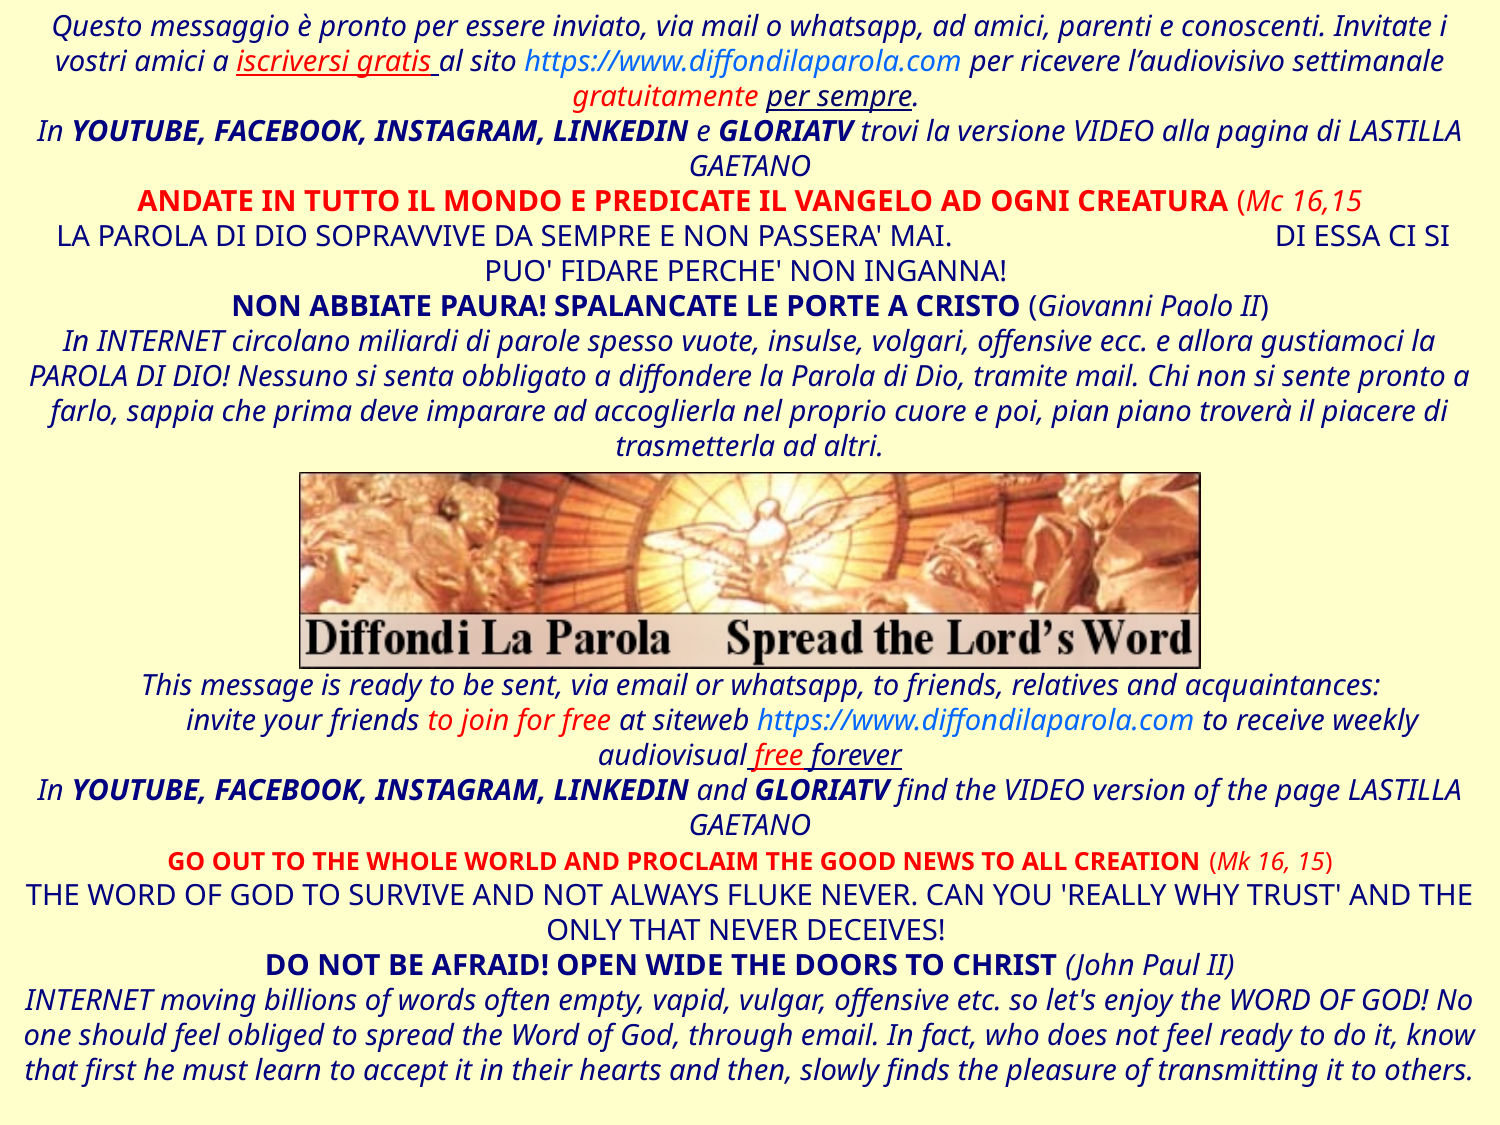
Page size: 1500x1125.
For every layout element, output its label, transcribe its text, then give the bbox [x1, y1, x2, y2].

text_box Questo messaggio è pronto per essere inviato, via mail o whatsapp, ad amici, parenti e conoscenti. Invitate i vostri amici a iscriversi gratis al sito https://www.diffondilaparola.com per ricevere l’audiovisivo settimanale gratuitamente per sempre. In YOUTUBE, FACEBOOK, INSTAGRAM, LINKEDIN e GLORIATV trovi la versione VIDEO alla pagina di LASTILLA GAETANO ANDATE IN TUTTO IL MONDO E PREDICATE IL VANGELO AD OGNI CREATURA (Mc 16,15 LA PAROLA DI DIO SOPRAVVIVE DA SEMPRE E NON PASSERA' MAI. DI ESSA CI SI PUO' FIDARE PERCHE' NON INGANNA! NON ABBIATE PAURA! SPALANCATE LE PORTE A CRISTO (Giovanni Paolo II) In INTERNET circolano miliardi di parole spesso vuote, insulse, volgari, offensive ecc. e allora gustiamoci la PAROLA DI DIO! Nessuno si senta obbligato a diffondere la Parola di Dio, tramite mail. Chi non si sente pronto a farlo, sappia che prima deve imparare ad accoglierla nel proprio cuore e poi, pian piano troverà il piacere di trasmetterla ad altri. This message is ready to be sent, via email or whatsapp, to friends, relatives and acquaintances: invite your friends to join for free at siteweb https://www.diffondilaparola.com to receive weekly audiovisual free forever In YOUTUBE, FACEBOOK, INSTAGRAM, LINKEDIN and GLORIATV find the VIDEO version of the page LASTILLA GAETANO GO OUT TO THE WHOLE WORLD AND PROCLAIM THE GOOD NEWS TO ALL CREATION (Mk 16, 15) THE WORD OF GOD TO SURVIVE AND NOT ALWAYS FLUKE NEVER. CAN YOU 'REALLY WHY TRUST' AND THE ONLY THAT NEVER DECEIVES! DO NOT BE AFRAID! OPEN WIDE THE DOORS TO CHRIST (John Paul II) INTERNET moving billions of words often empty, vapid, vulgar, offensive etc. so let's enjoy the WORD OF GOD! No one should feel obliged to spread the Word of God, through email. In fact, who does not feel ready to do it, know that first he must learn to accept it in their hearts and then, slowly finds the pleasure of transmitting it to others. [0, 0, 1500, 1094]
picture [299, 472, 1201, 669]
